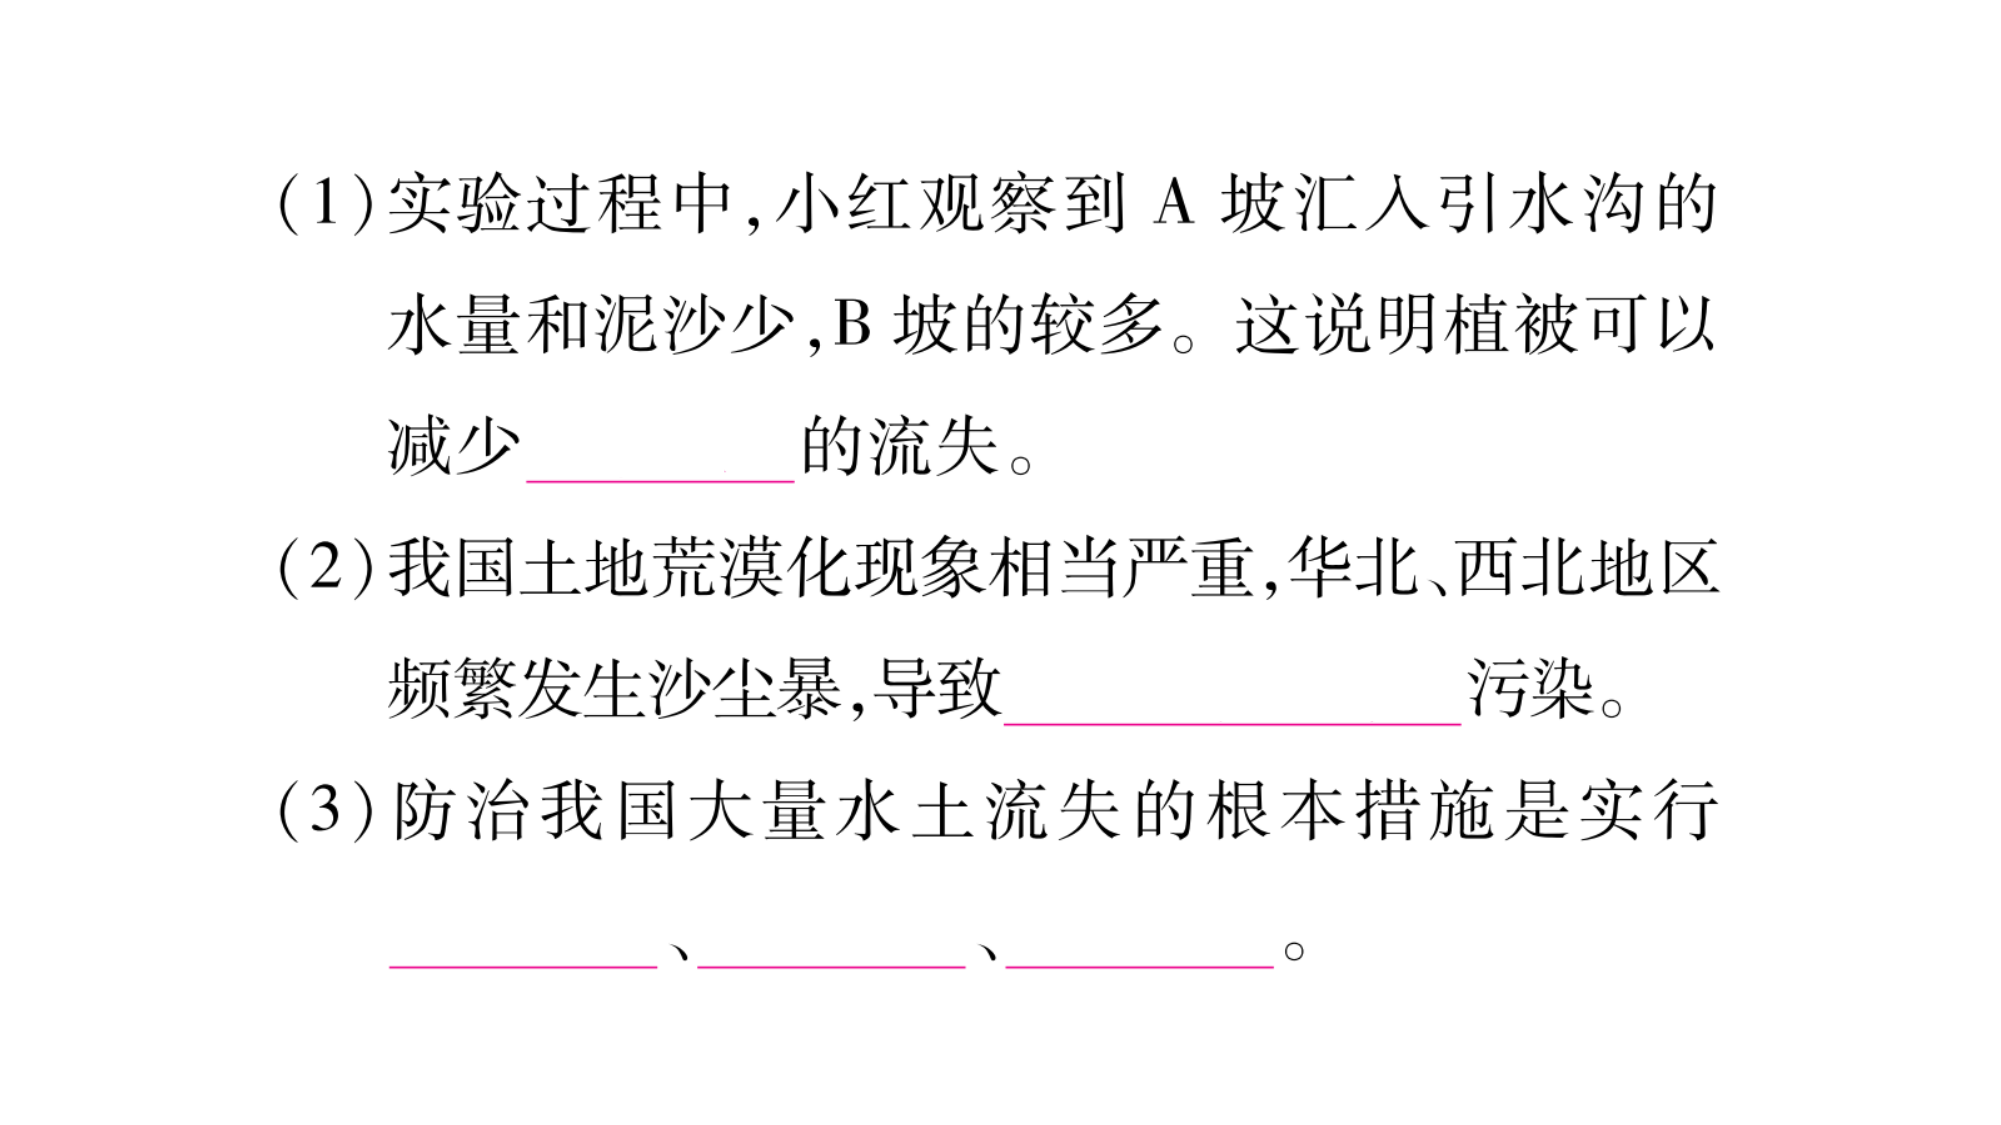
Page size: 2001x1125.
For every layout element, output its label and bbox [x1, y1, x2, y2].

picture [237, 147, 1762, 978]
